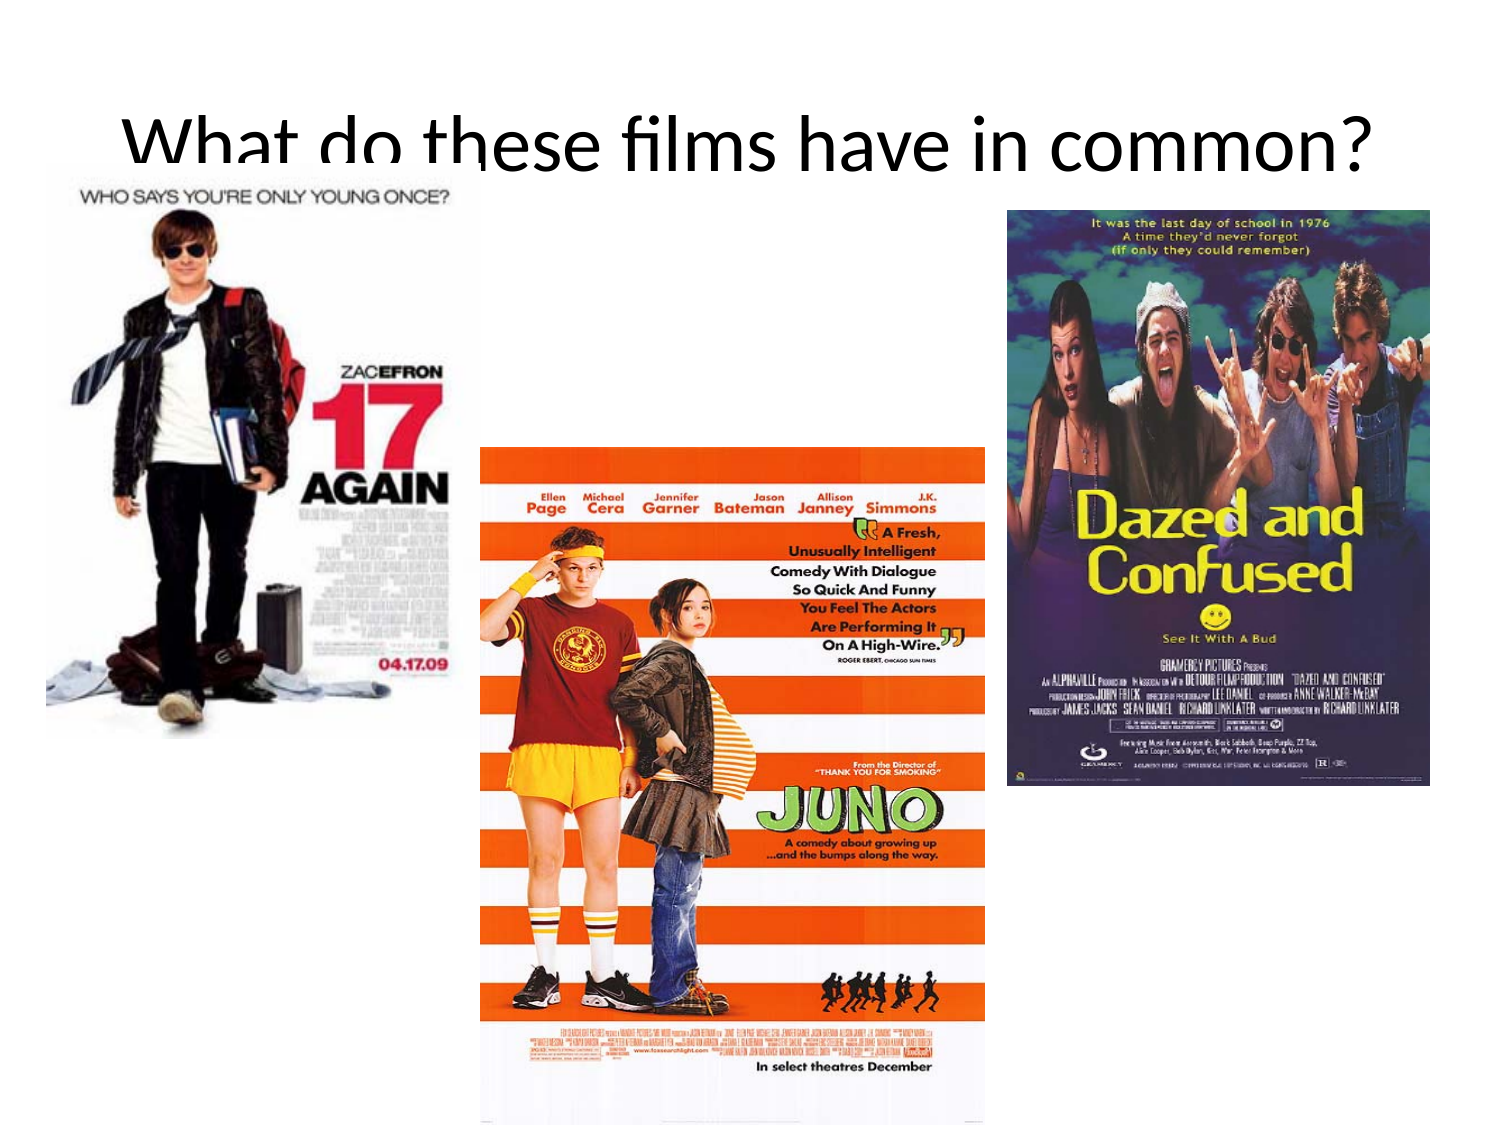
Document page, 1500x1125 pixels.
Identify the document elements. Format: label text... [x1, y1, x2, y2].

picture [1007, 210, 1430, 786]
title What do these films have in common? [75, 45, 1425, 233]
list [46, 163, 481, 739]
picture [480, 447, 985, 1125]
